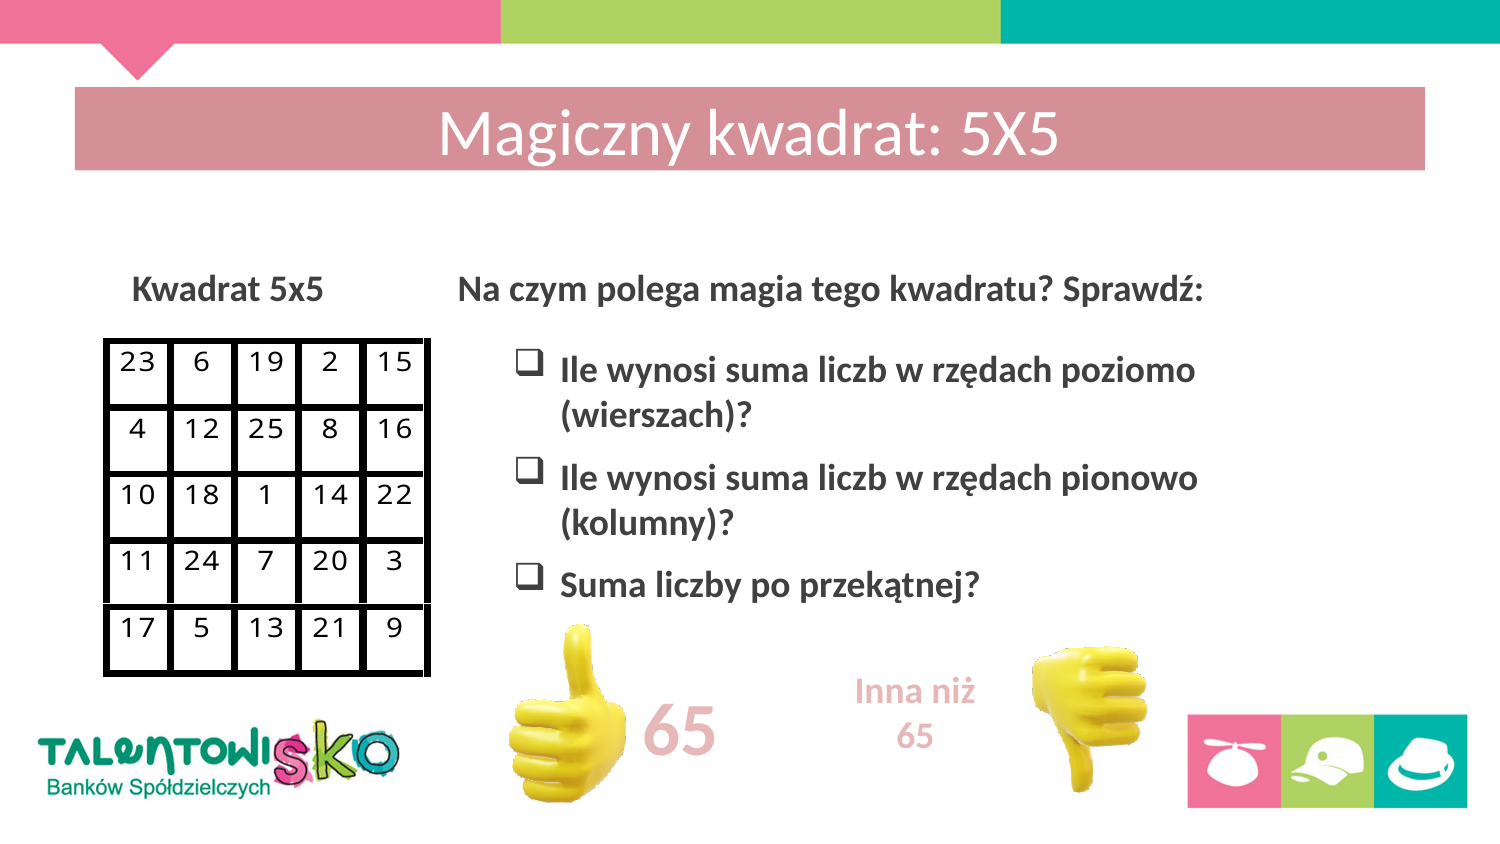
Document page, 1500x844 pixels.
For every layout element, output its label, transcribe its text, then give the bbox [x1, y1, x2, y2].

text_box Kwadrat 5x5 [117, 256, 391, 317]
text_box Ile wynosi suma liczb w rzędach poziomo (wierszach)? [499, 337, 1385, 443]
text_box Na czym polega magia tego kwadratu? Sprawdź: [442, 256, 1447, 362]
picture [0, 0, 1500, 844]
text_box Inna niż 65 [795, 631, 1036, 792]
text_box Ile wynosi suma liczb w rzędach pionowo (kolumny)? [503, 446, 1249, 551]
text_box 65 [585, 645, 777, 805]
text_box Magiczny kwadrat: 5X5 [74, 87, 1425, 171]
text_box Suma liczby po przekątnej? [503, 552, 1249, 612]
